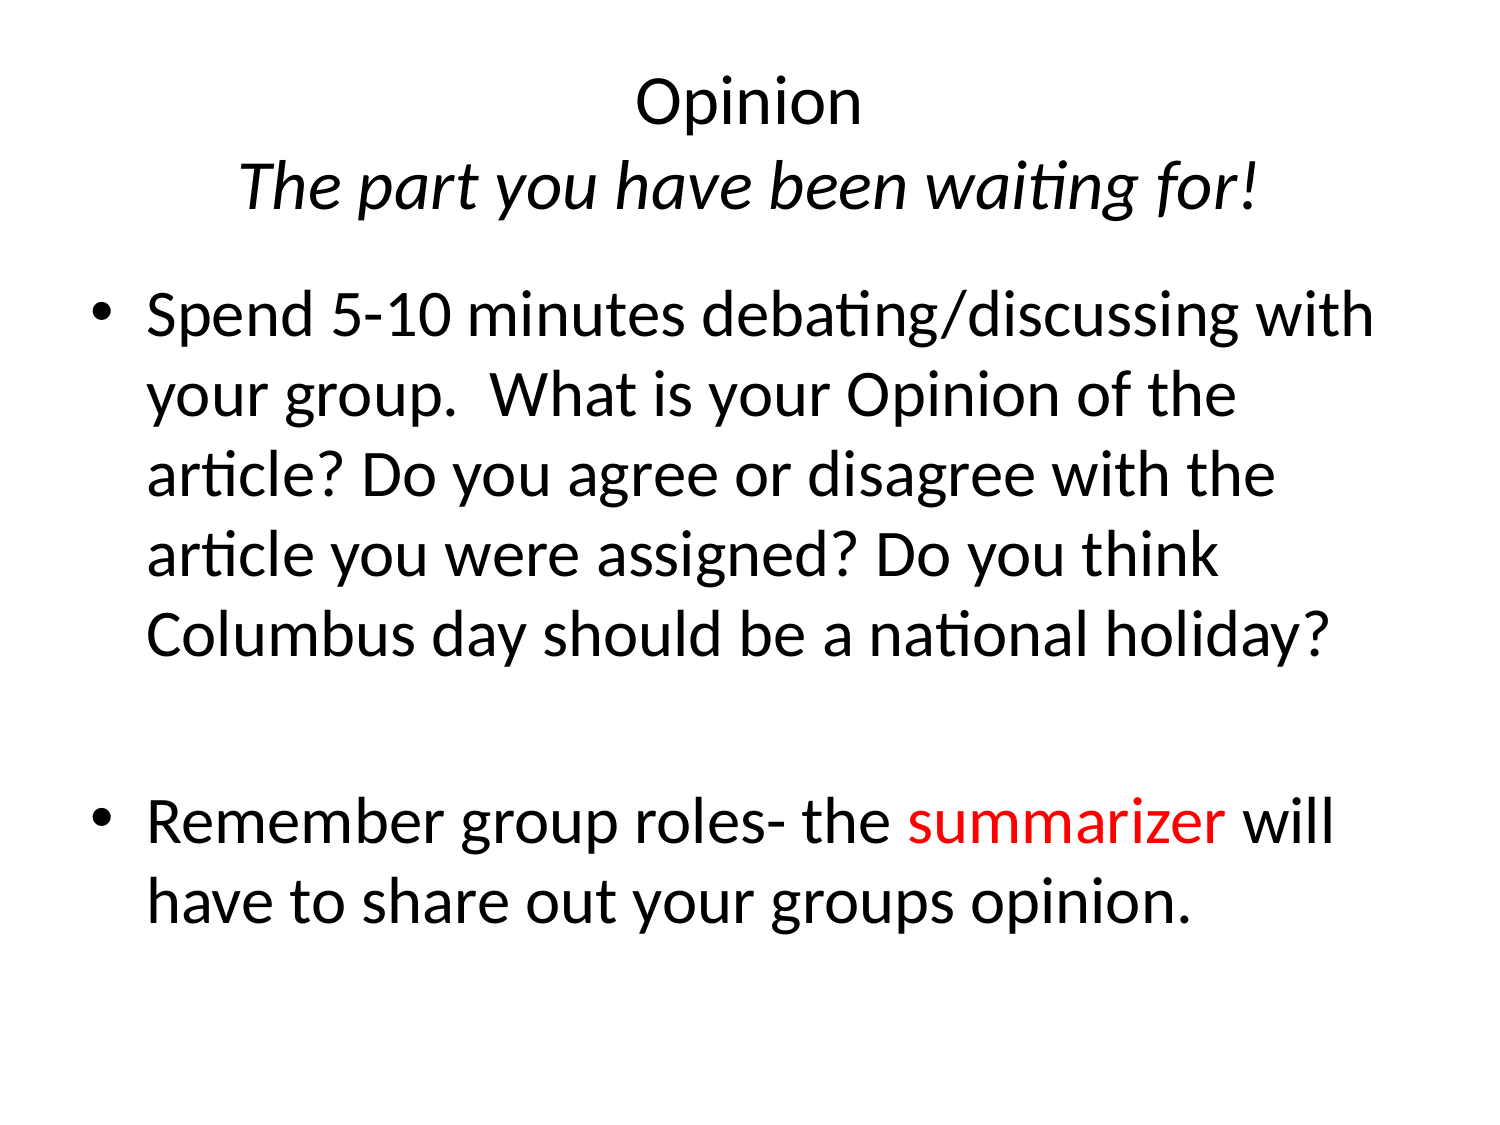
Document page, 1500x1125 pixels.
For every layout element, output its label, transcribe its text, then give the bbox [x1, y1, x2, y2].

title Opinion The part you have been waiting for! [75, 45, 1425, 233]
list Spend 5-10 minutes debating/discussing with your group. What is your Opinion of the article? Do you agree or disagree with the article you were assigned? Do you think Columbus day should be a national holiday? Remember group roles- the summarizer will have to share out your groups opinion. [75, 262, 1425, 1005]
